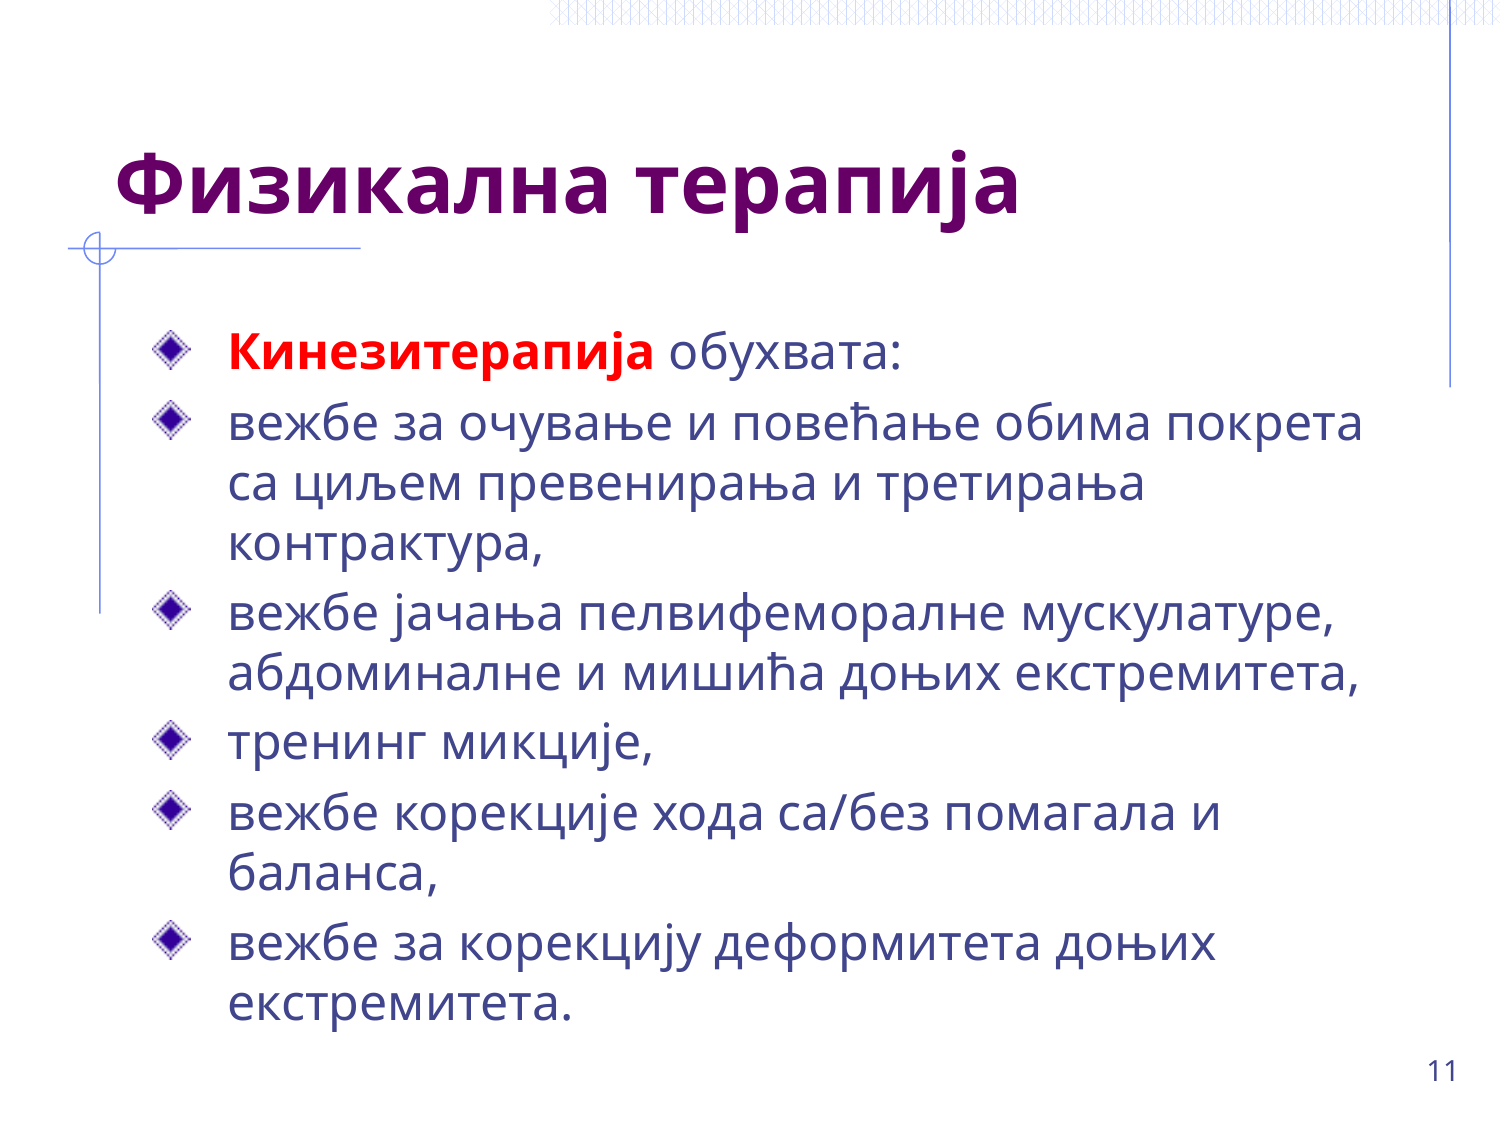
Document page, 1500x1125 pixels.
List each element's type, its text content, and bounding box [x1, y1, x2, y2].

picture [152, 720, 191, 760]
slide_number 11 [1162, 1025, 1475, 1100]
picture [152, 790, 191, 830]
picture [152, 330, 191, 370]
picture [152, 400, 191, 440]
picture [152, 920, 191, 960]
list Кинезитерапија обухвата: вежбе за очување и повећање обима покрета са циљем превенирања и третирања контрактура, вежбе јачања пелвифеморалне мускулатуре, абдоминалне и мишића доњих екстремитета, тренинг микције, вежбе корекције хода са/без помагала и баланса, вежбе за корекцију деформитета доњих екстремитета. [137, 312, 1413, 988]
picture [152, 590, 191, 630]
title Физикална терапија [99, 49, 1376, 238]
